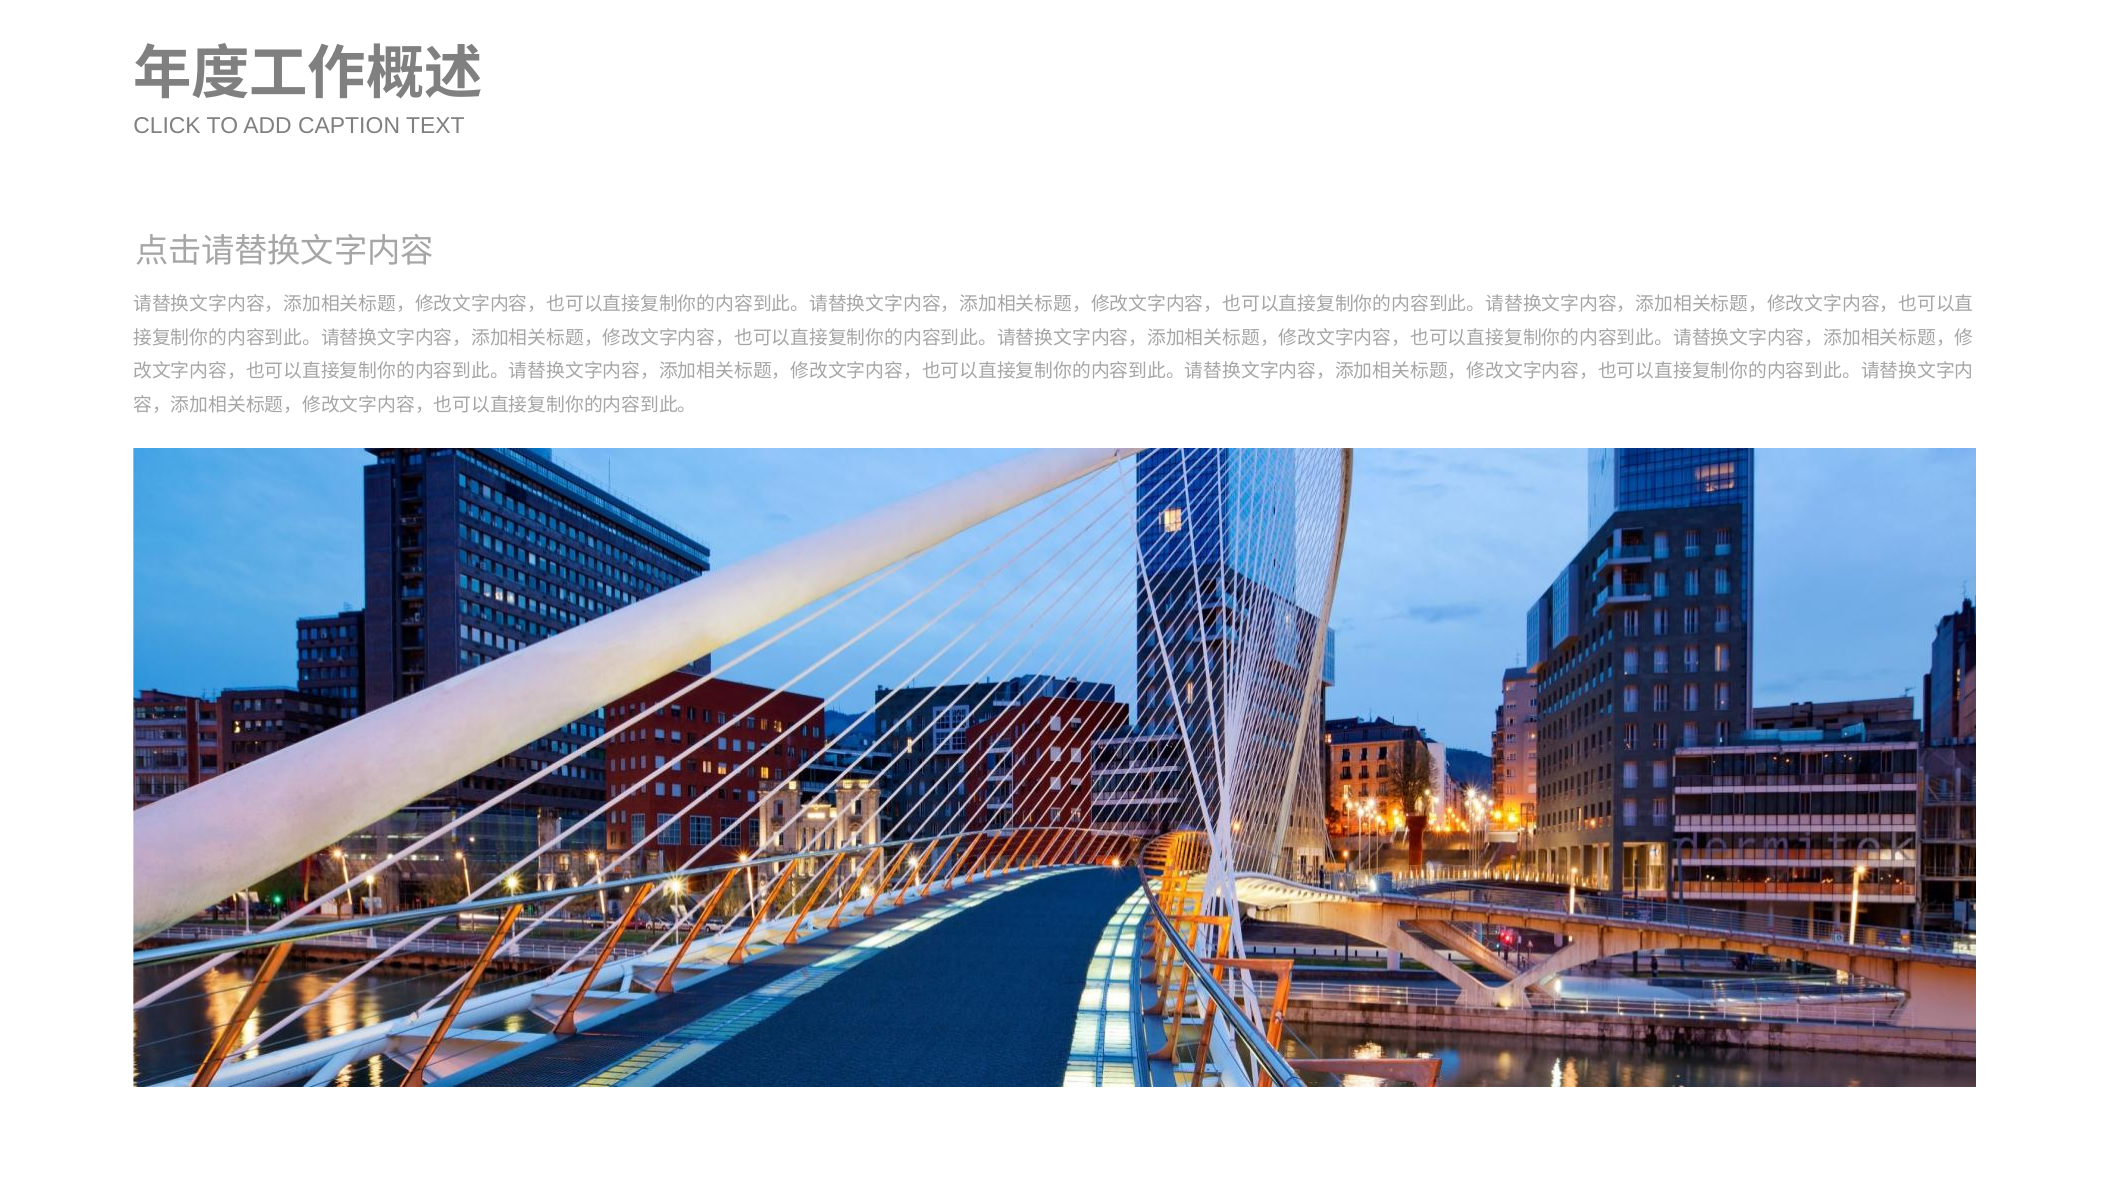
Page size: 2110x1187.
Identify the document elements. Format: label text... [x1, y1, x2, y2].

text_box 年度工作概述 [133, 35, 513, 106]
text_box [132, 447, 1977, 1087]
text_box 点击请替换文字内容 [135, 229, 435, 270]
text_box CLICK TO ADD CAPTION TEXT [133, 110, 513, 138]
text_box 请替换文字内容，添加相关标题，修改文字内容，也可以直接复制你的内容到此。请替换文字内容，添加相关标题，修改文字内容，也可以直接复制你的内容到此。请替换文字内容，添加相关标题，修改文字内容，也可以直接复制你的内容到此。请替换文字内容，添加相关标题，修改文字内容，也可以直接复制你的内容到此。请替换文字内容，添加相关标题，修改文字内容，也可以直接复制你的内容到此。请替换文字内容，添加相关标题，修改文字内容，也可以直接复制你的内容到此。请替换文字内容，添加相关标题，修改文字内容，也可以直接复制你的内容到此。请替换文字内容，添加相关标题，修改文字内容，也可以直接复制你的内容到此。请替换文字内容，添加相关标题，修改文字内容，也可以直接复制你的内容到此。 [133, 280, 1976, 416]
